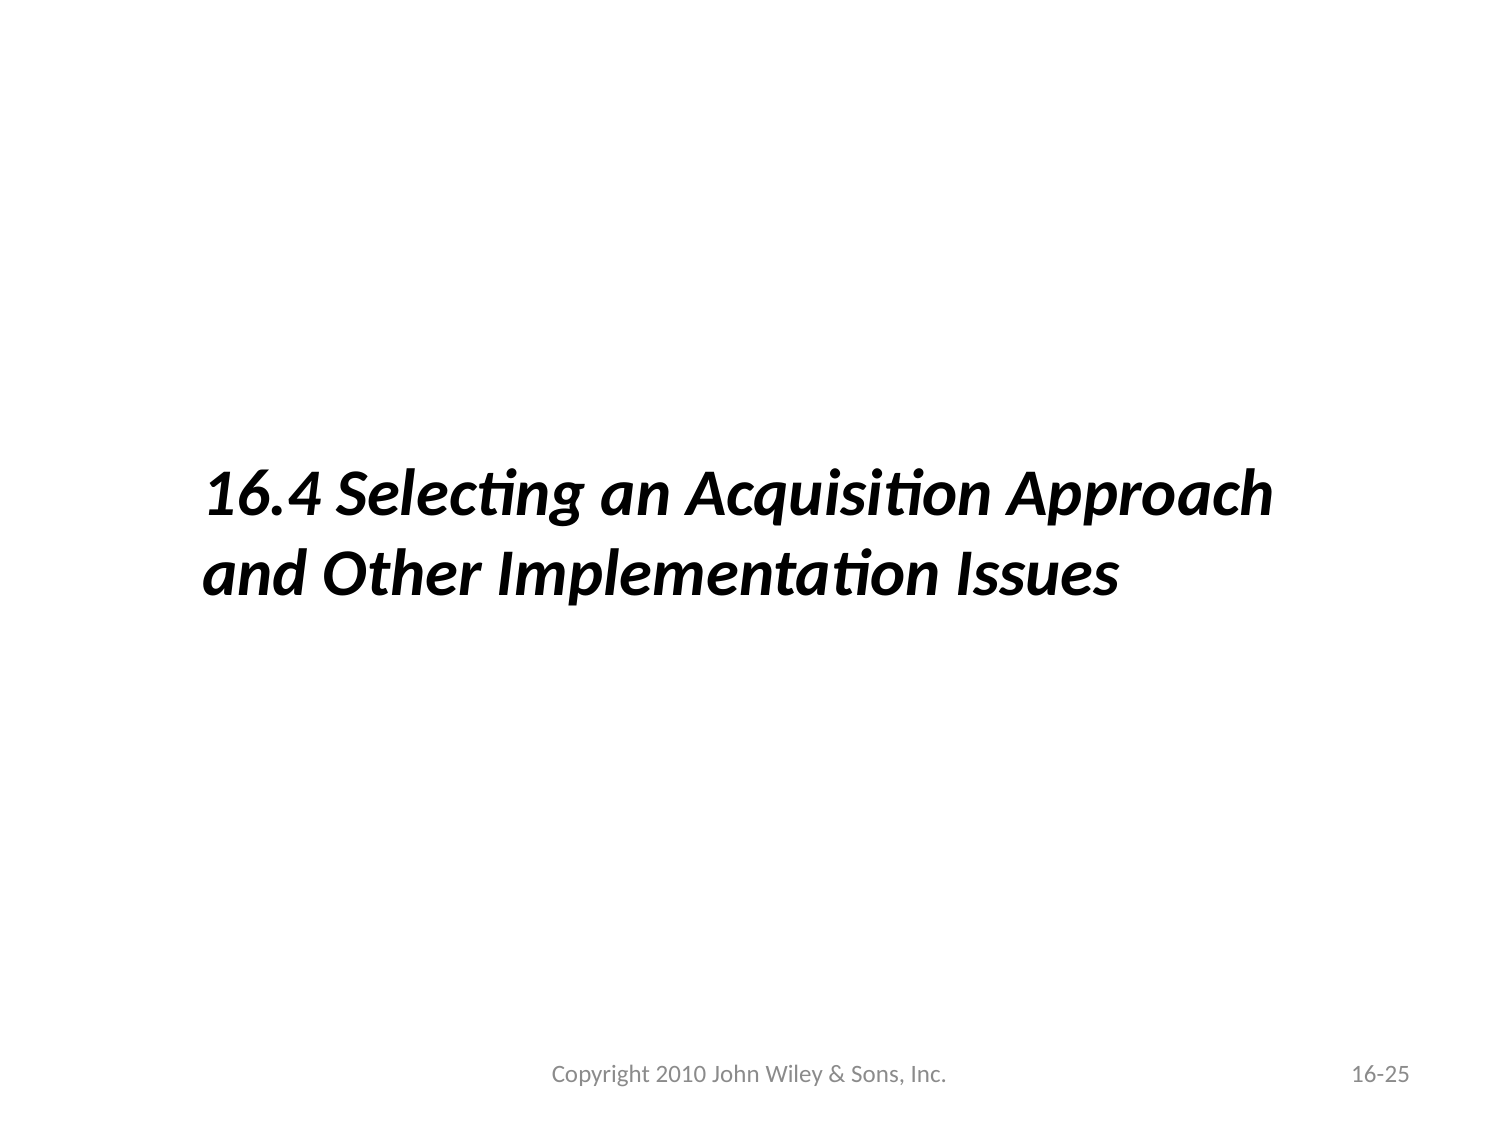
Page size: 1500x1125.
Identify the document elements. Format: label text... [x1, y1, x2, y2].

footer Copyright 2010 John Wiley & Sons, Inc. [512, 1042, 988, 1103]
text_box 16.4 Selecting an Acquisition Approach and Other Implementation Issues [187, 441, 1388, 617]
slide_number 16-25 [1074, 1042, 1425, 1103]
